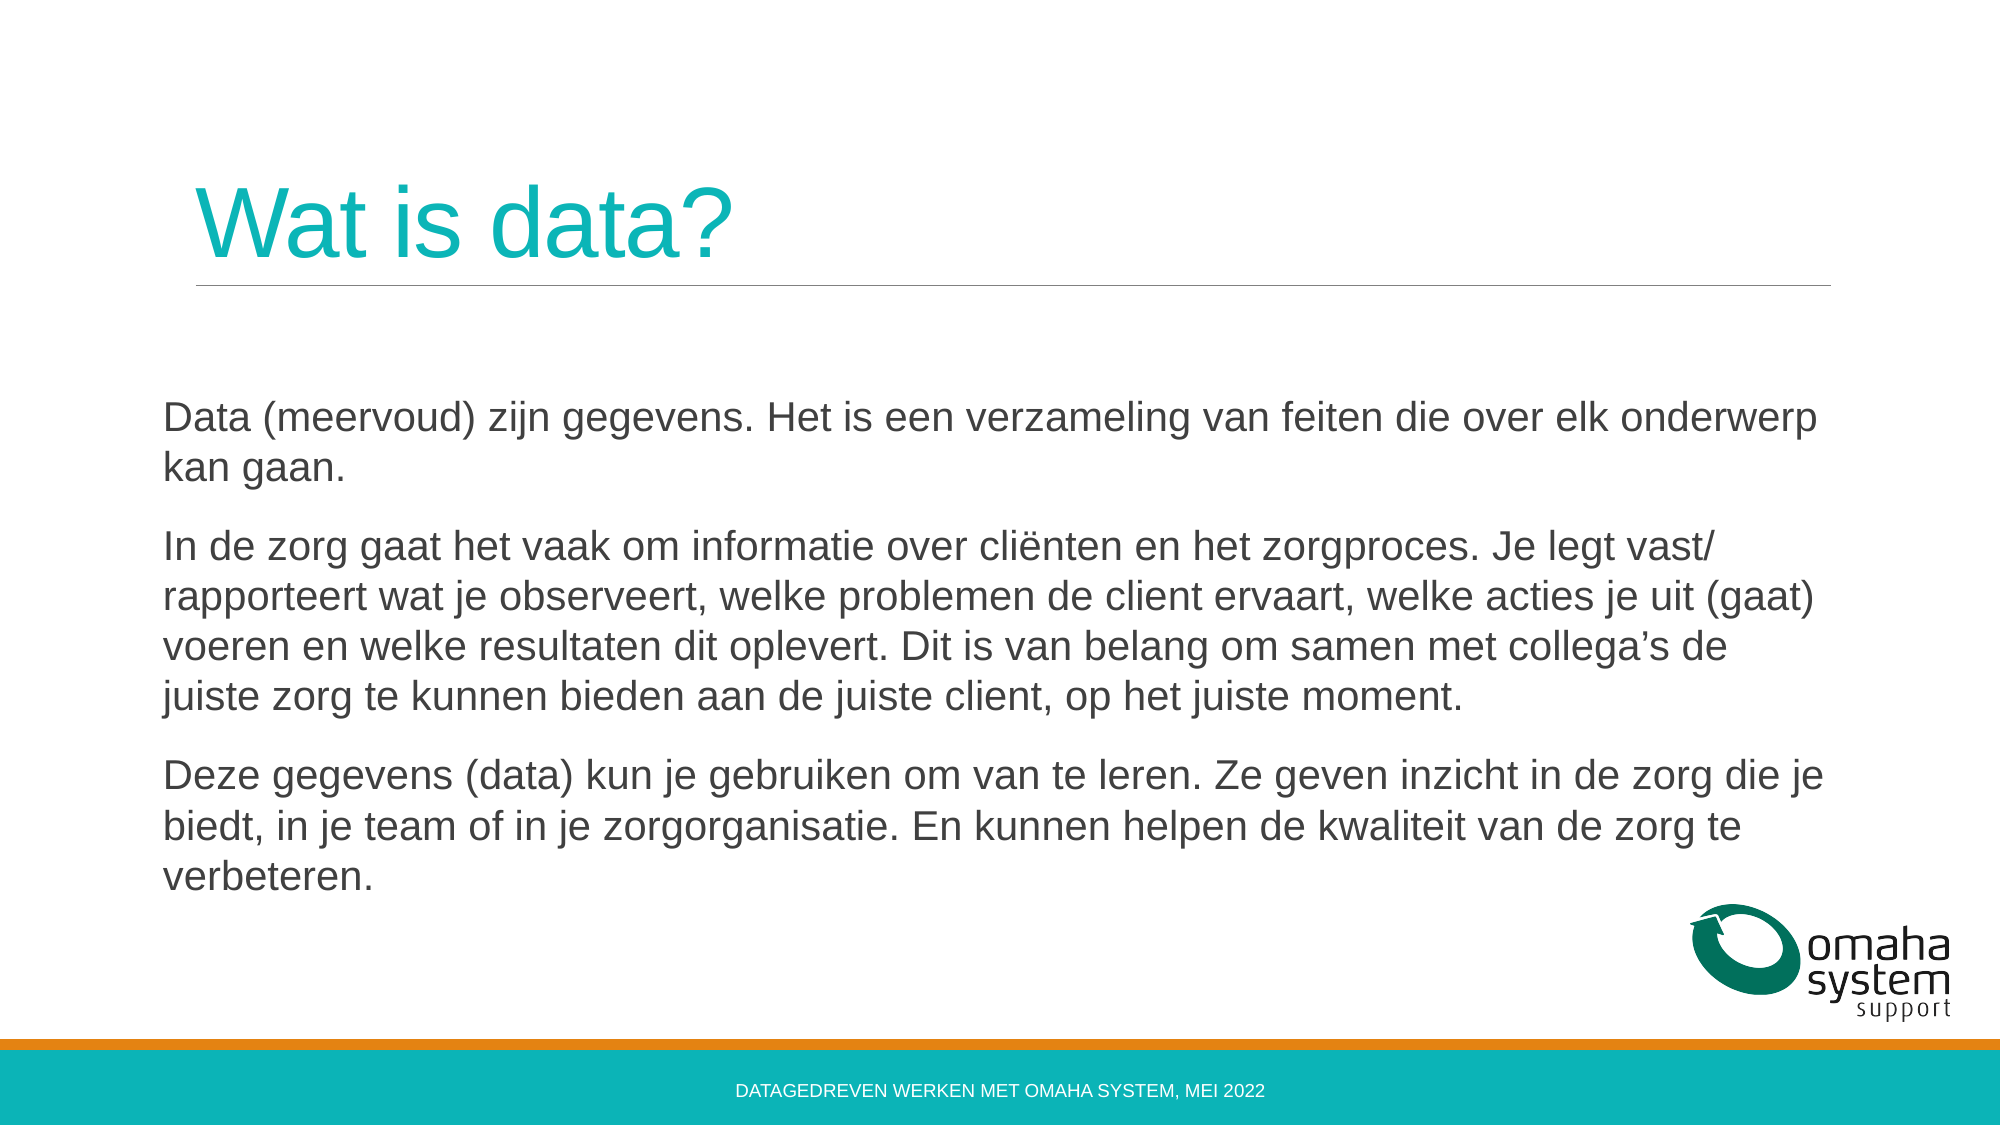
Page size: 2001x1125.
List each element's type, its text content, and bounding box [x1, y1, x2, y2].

text_box [0, 1051, 2000, 1125]
footer Datagedreven werken met Omaha System, mei 2022 [604, 1059, 1396, 1120]
title Wat is data? [180, 47, 1830, 285]
list Data (meervoud) zijn gegevens. Het is een verzameling van feiten die over elk onderwerp kan gaan. In de zorg gaat het vaak om informatie over cliënten en het zorgproces. Je legt vast/ rapporteert wat je observeert, welke problemen de client ervaart, welke acties je uit (gaat) voeren en welke resultaten dit oplevert. Dit is van belang om samen met collega’s de juiste zorg te kunnen bieden aan de juiste client, op het juiste moment. Deze gegevens (data) kun je gebruiken om van te leren. Ze geven inzicht in de zorg die je biedt, in je team of in je zorgorganisatie. En kunnen helpen de kwaliteit van de zorg te verbeteren. [147, 302, 1830, 963]
text_box [0, 1038, 2000, 1051]
picture [1690, 904, 1950, 1022]
